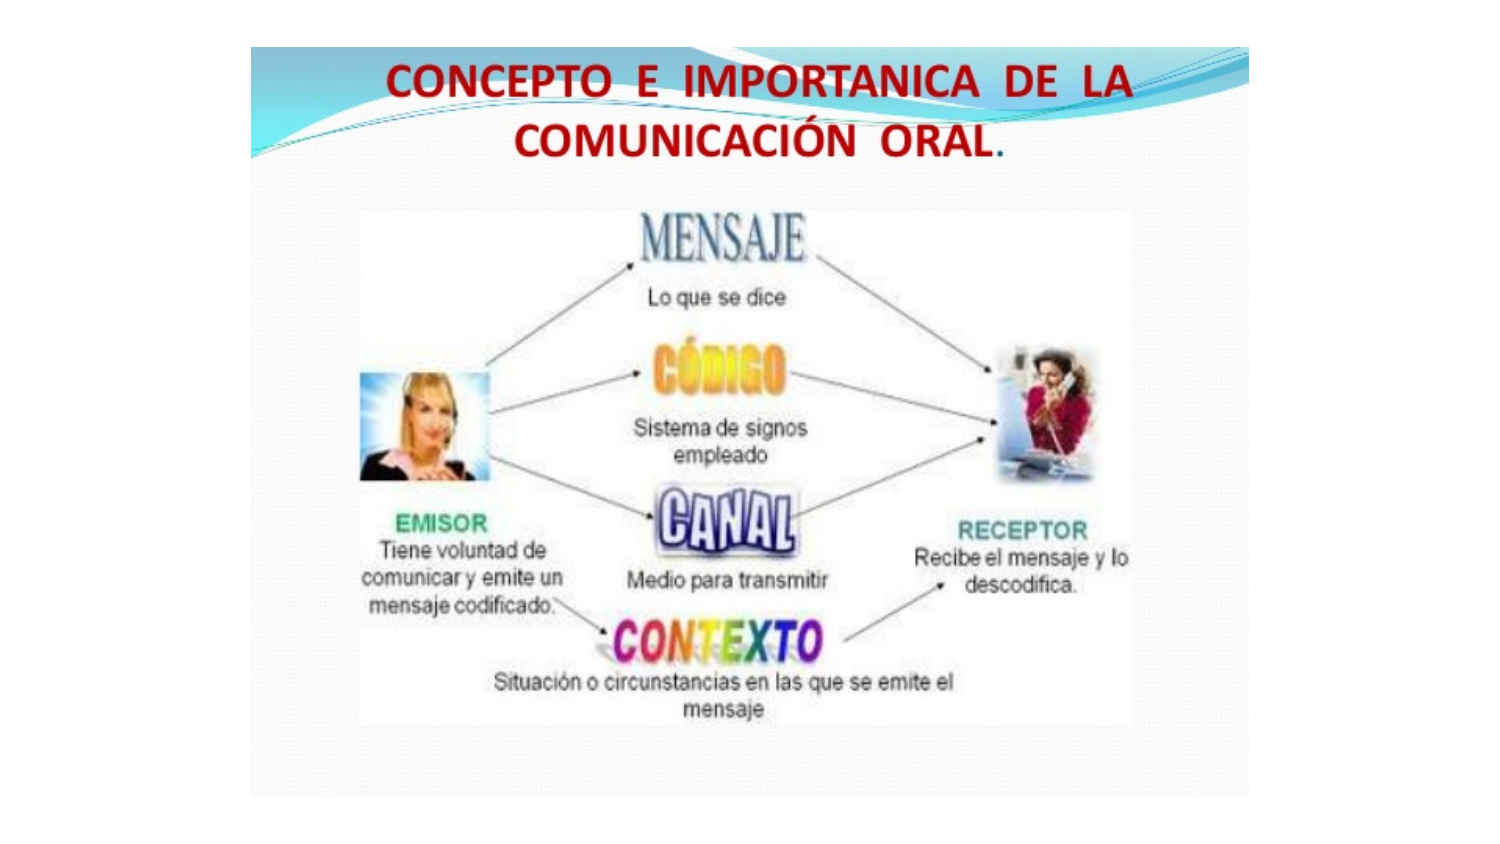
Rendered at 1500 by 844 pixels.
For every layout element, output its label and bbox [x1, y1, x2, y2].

picture [251, 47, 1249, 797]
